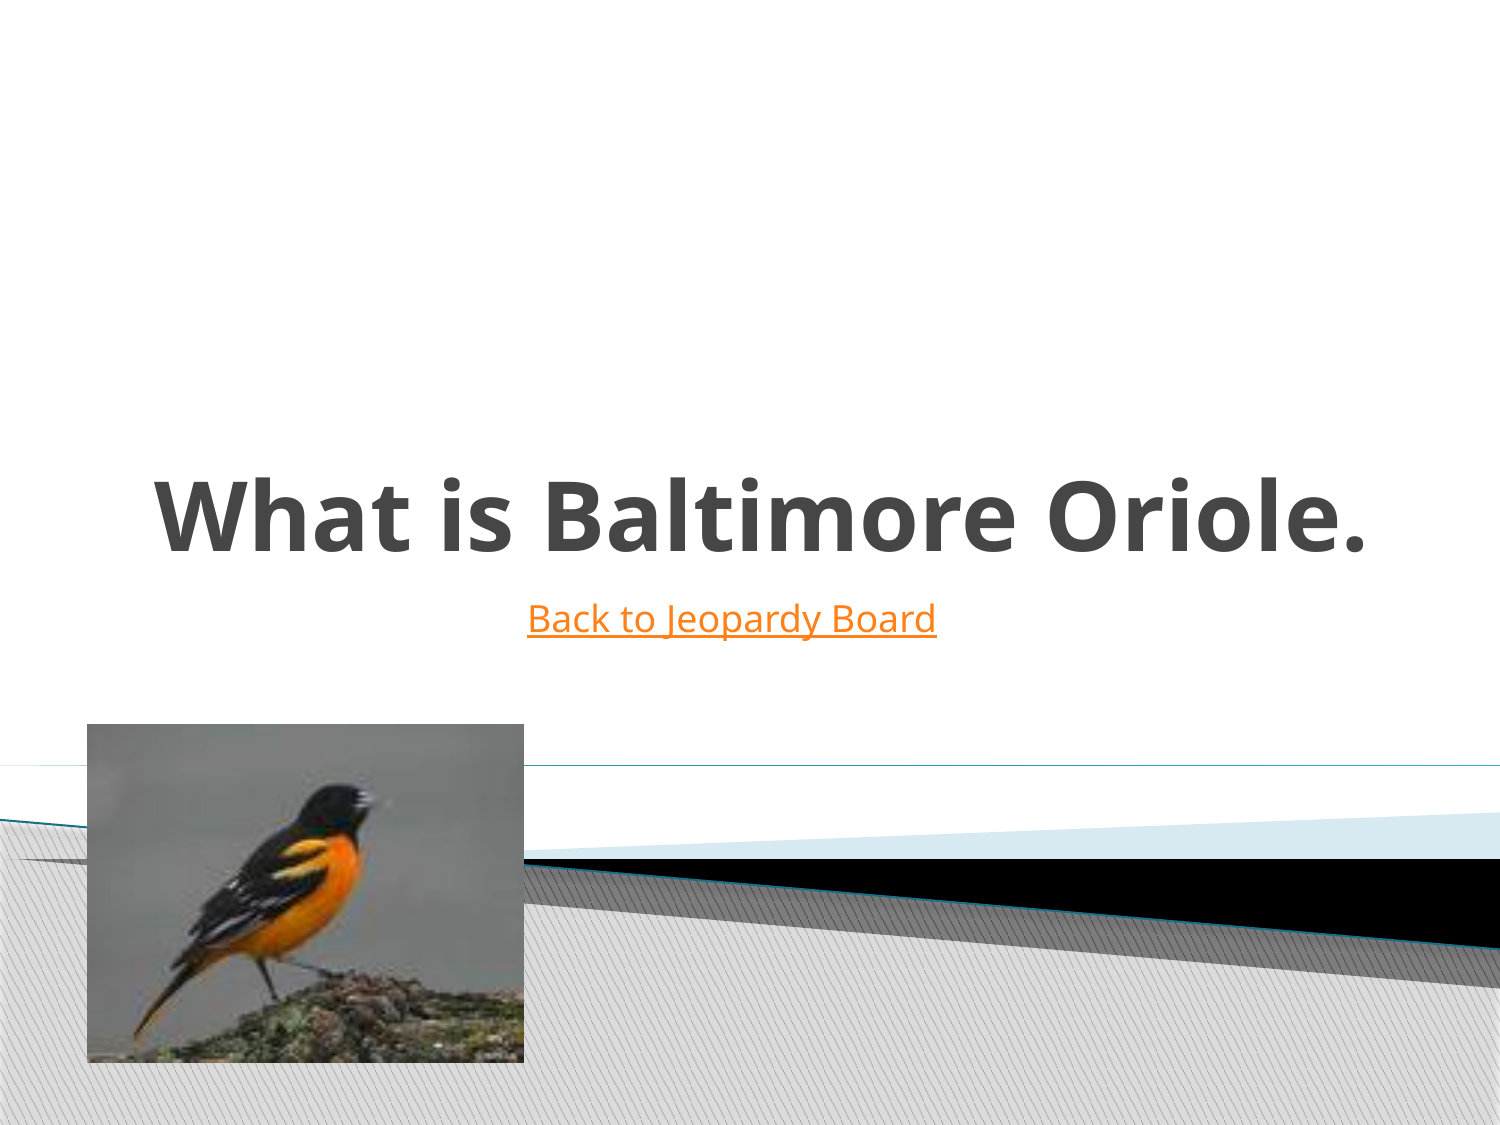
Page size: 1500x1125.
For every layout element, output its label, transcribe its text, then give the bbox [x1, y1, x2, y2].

text_box Back to Jeopardy Board [512, 587, 963, 654]
picture [0, 724, 1500, 1063]
title What is Baltimore Oriole. [125, 337, 1400, 579]
